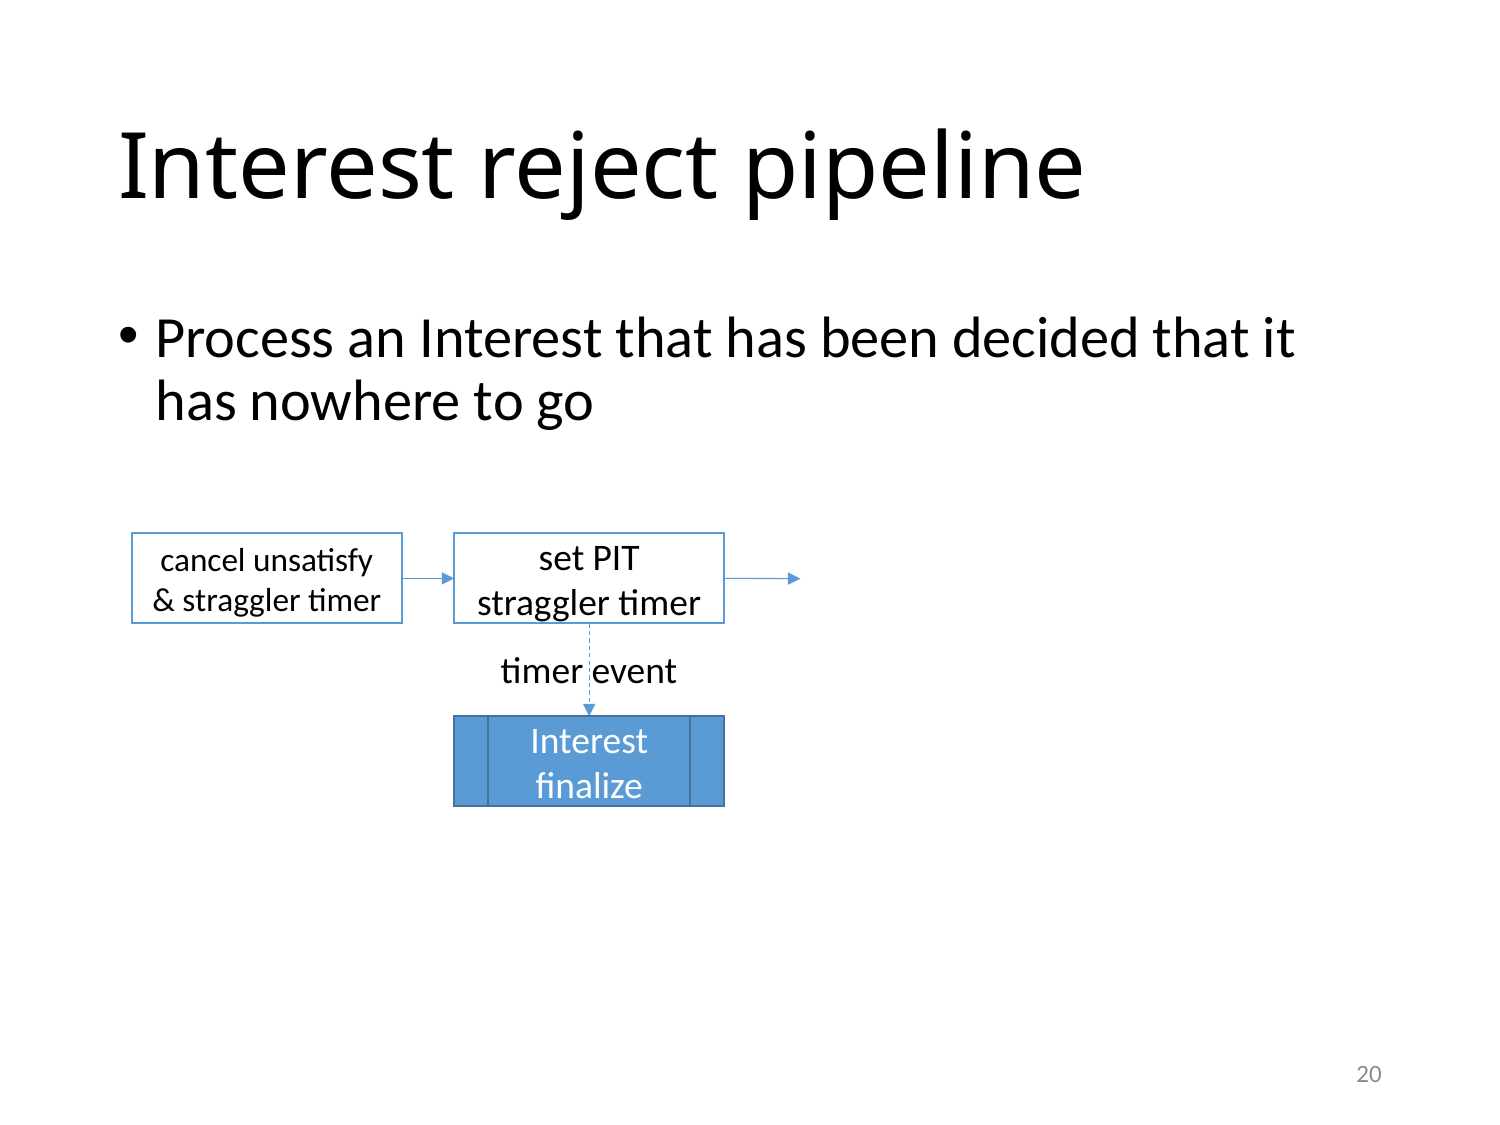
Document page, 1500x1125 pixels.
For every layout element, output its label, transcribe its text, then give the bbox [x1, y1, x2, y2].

text_box timer event [590, 638, 693, 699]
slide_number 20 [1059, 1042, 1397, 1103]
text_box set PIT straggler timer [453, 532, 725, 624]
title Interest reject pipeline [103, 59, 1397, 278]
list Process an Interest that has been decided that it has nowhere to go [103, 299, 1397, 1014]
text_box timer event [485, 638, 589, 699]
text_box Interest finalize [453, 715, 725, 807]
text_box cancel unsatisfy & straggler timer [131, 532, 403, 624]
